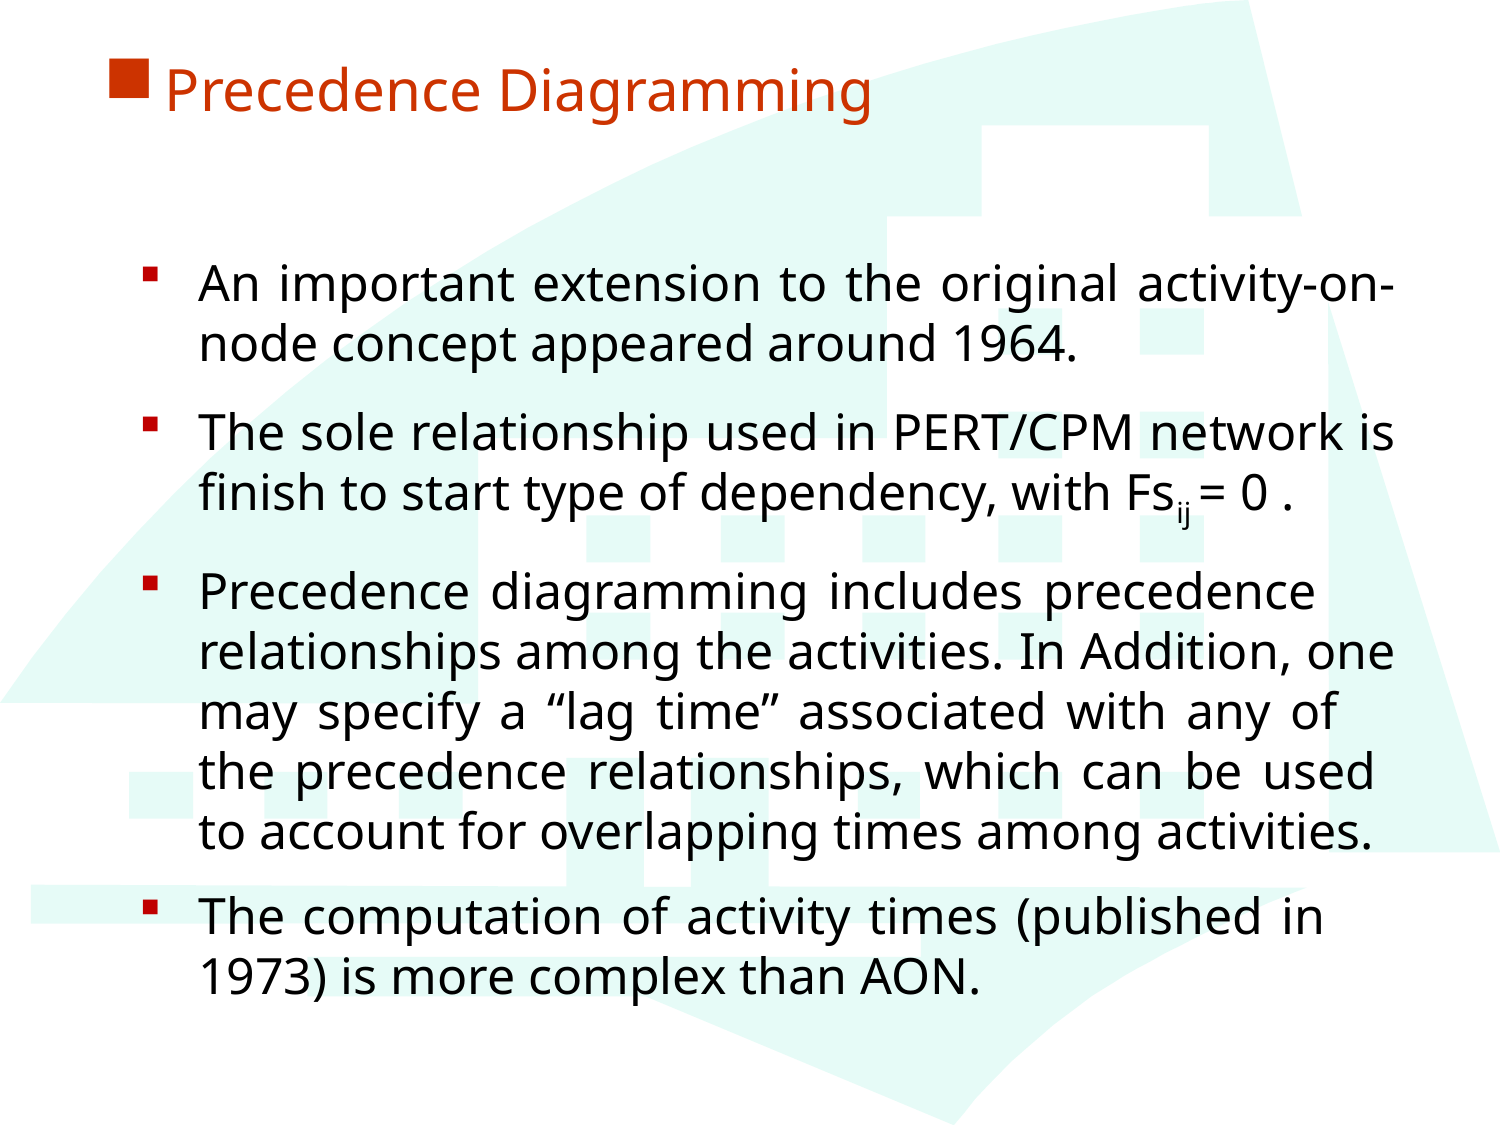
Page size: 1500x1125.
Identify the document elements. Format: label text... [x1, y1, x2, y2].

text_box Precedence Diagramming [102, 52, 900, 138]
text_box An important extension to the original activity-on-node concept appeared around 1964. The sole relationship used in PERT/CPM network is finish to start type of dependency, with Fsij = 0 . Precedence diagramming includes precedence relationships among the activities. In Addition, one may specify a “lag time” associated with any of the precedence relationships, which can be used to account for overlapping times among activities. The computation of activity times (published in 1973) is more complex than AON. [123, 243, 1412, 1012]
